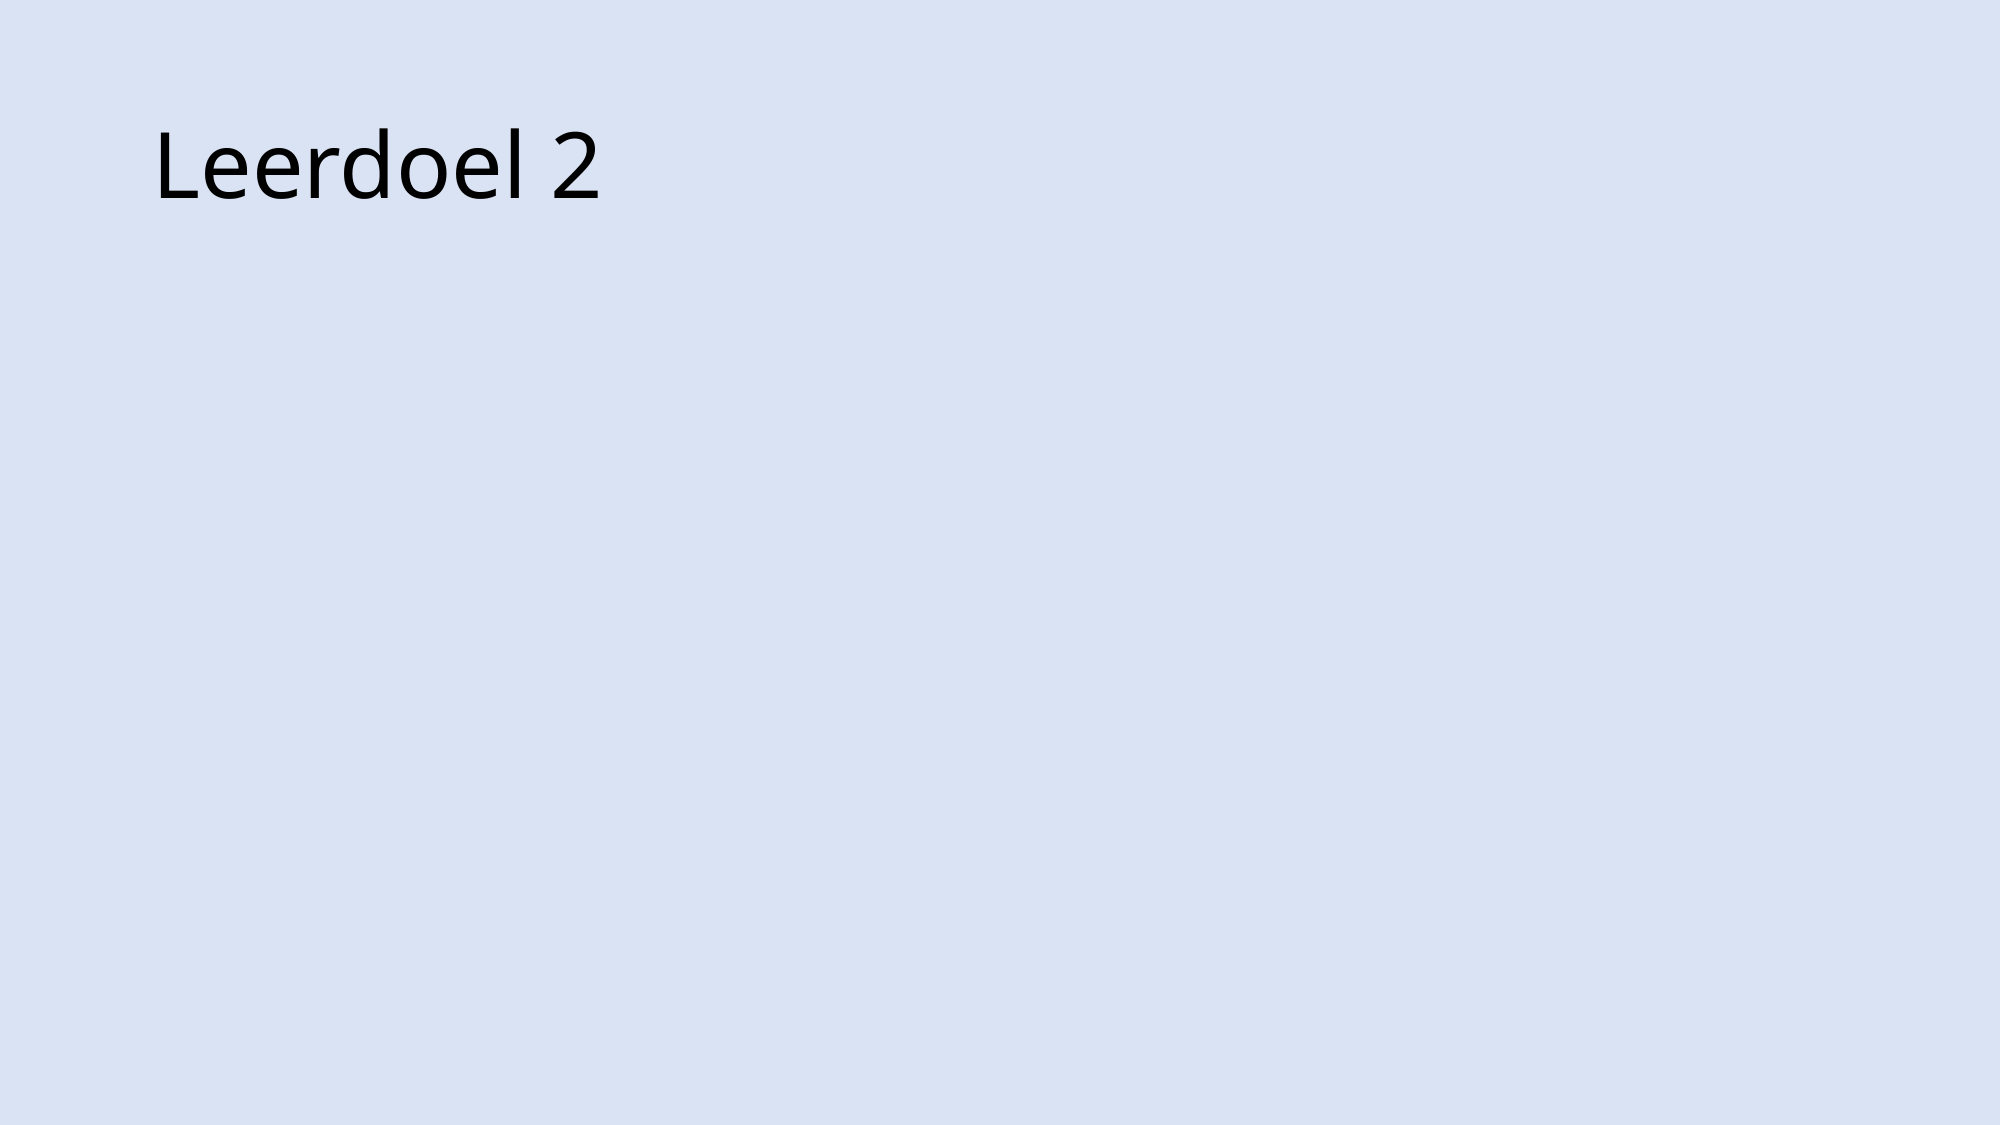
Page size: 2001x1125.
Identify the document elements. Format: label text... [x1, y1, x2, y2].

title Leerdoel 2 [137, 59, 1863, 278]
